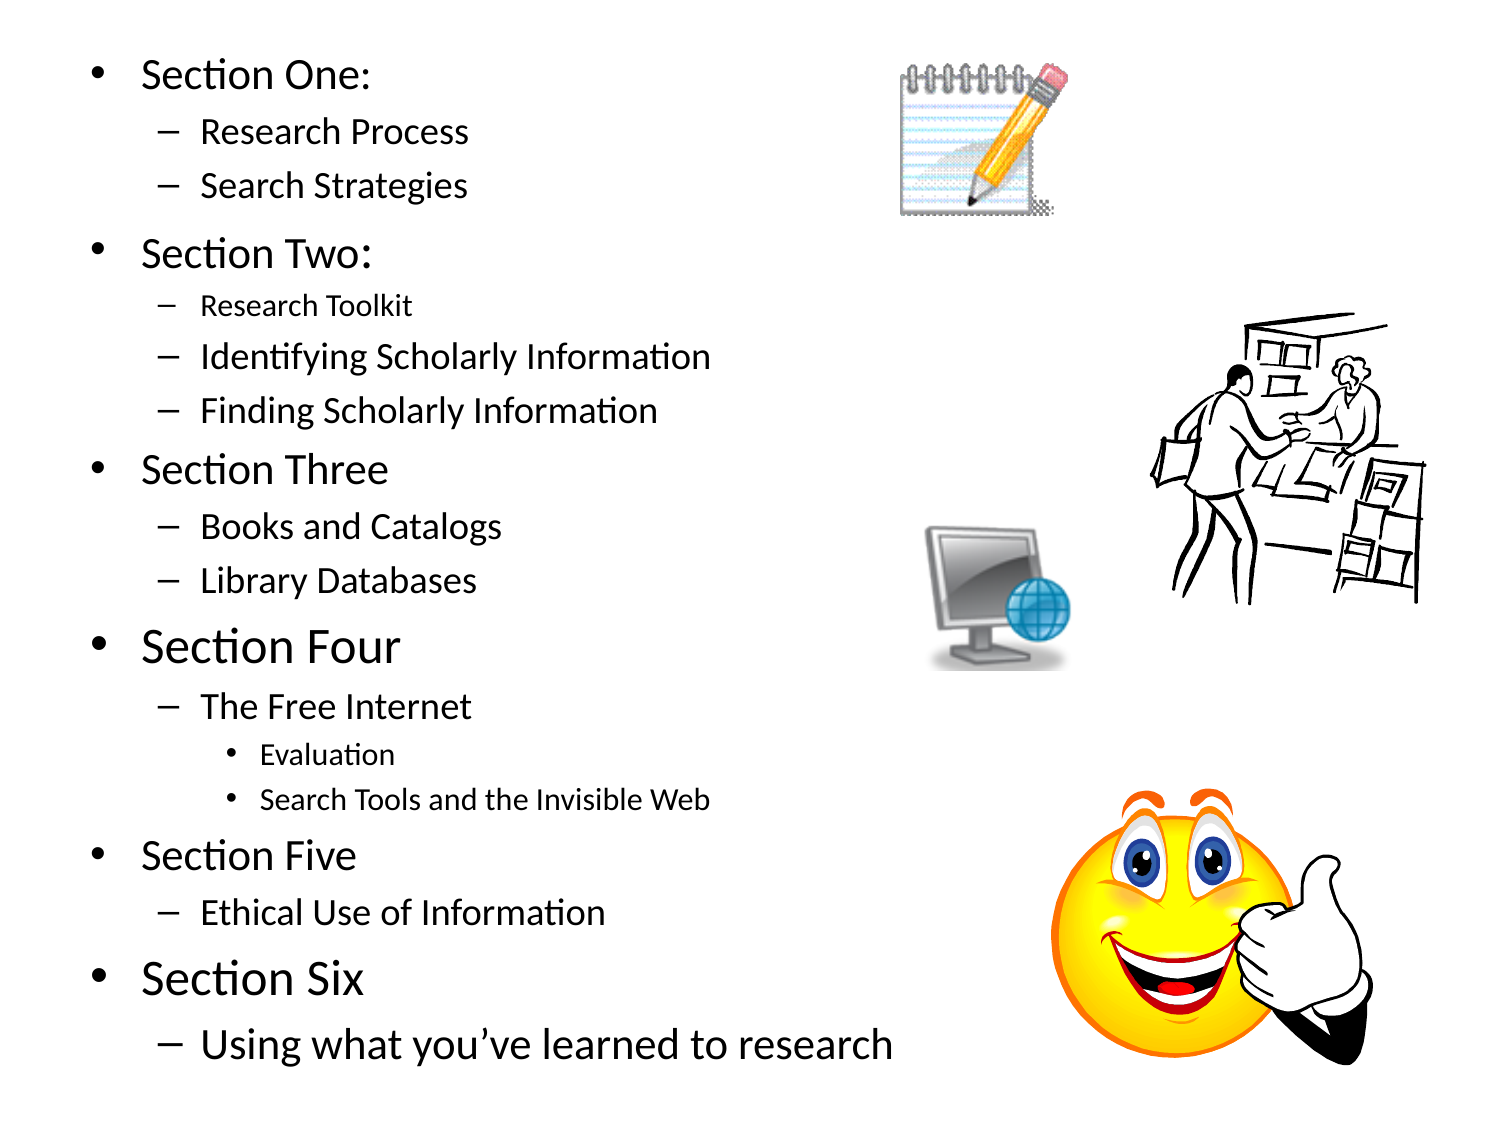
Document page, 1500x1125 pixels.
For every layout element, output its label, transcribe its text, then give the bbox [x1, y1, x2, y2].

list Section One: Research Process Search Strategies Section Two: Research Toolkit Identifying Scholarly Information Finding Scholarly Information Section Three Books and Catalogs Library Databases Section Four The Free Internet Evaluation Search Tools and the Invisible Web Section Five Ethical Use of Information Section Six Using what you’ve learned to research [75, 37, 1425, 1088]
picture [1149, 312, 1427, 606]
picture [1049, 787, 1375, 1067]
picture [912, 524, 1080, 671]
picture [899, 62, 1071, 216]
